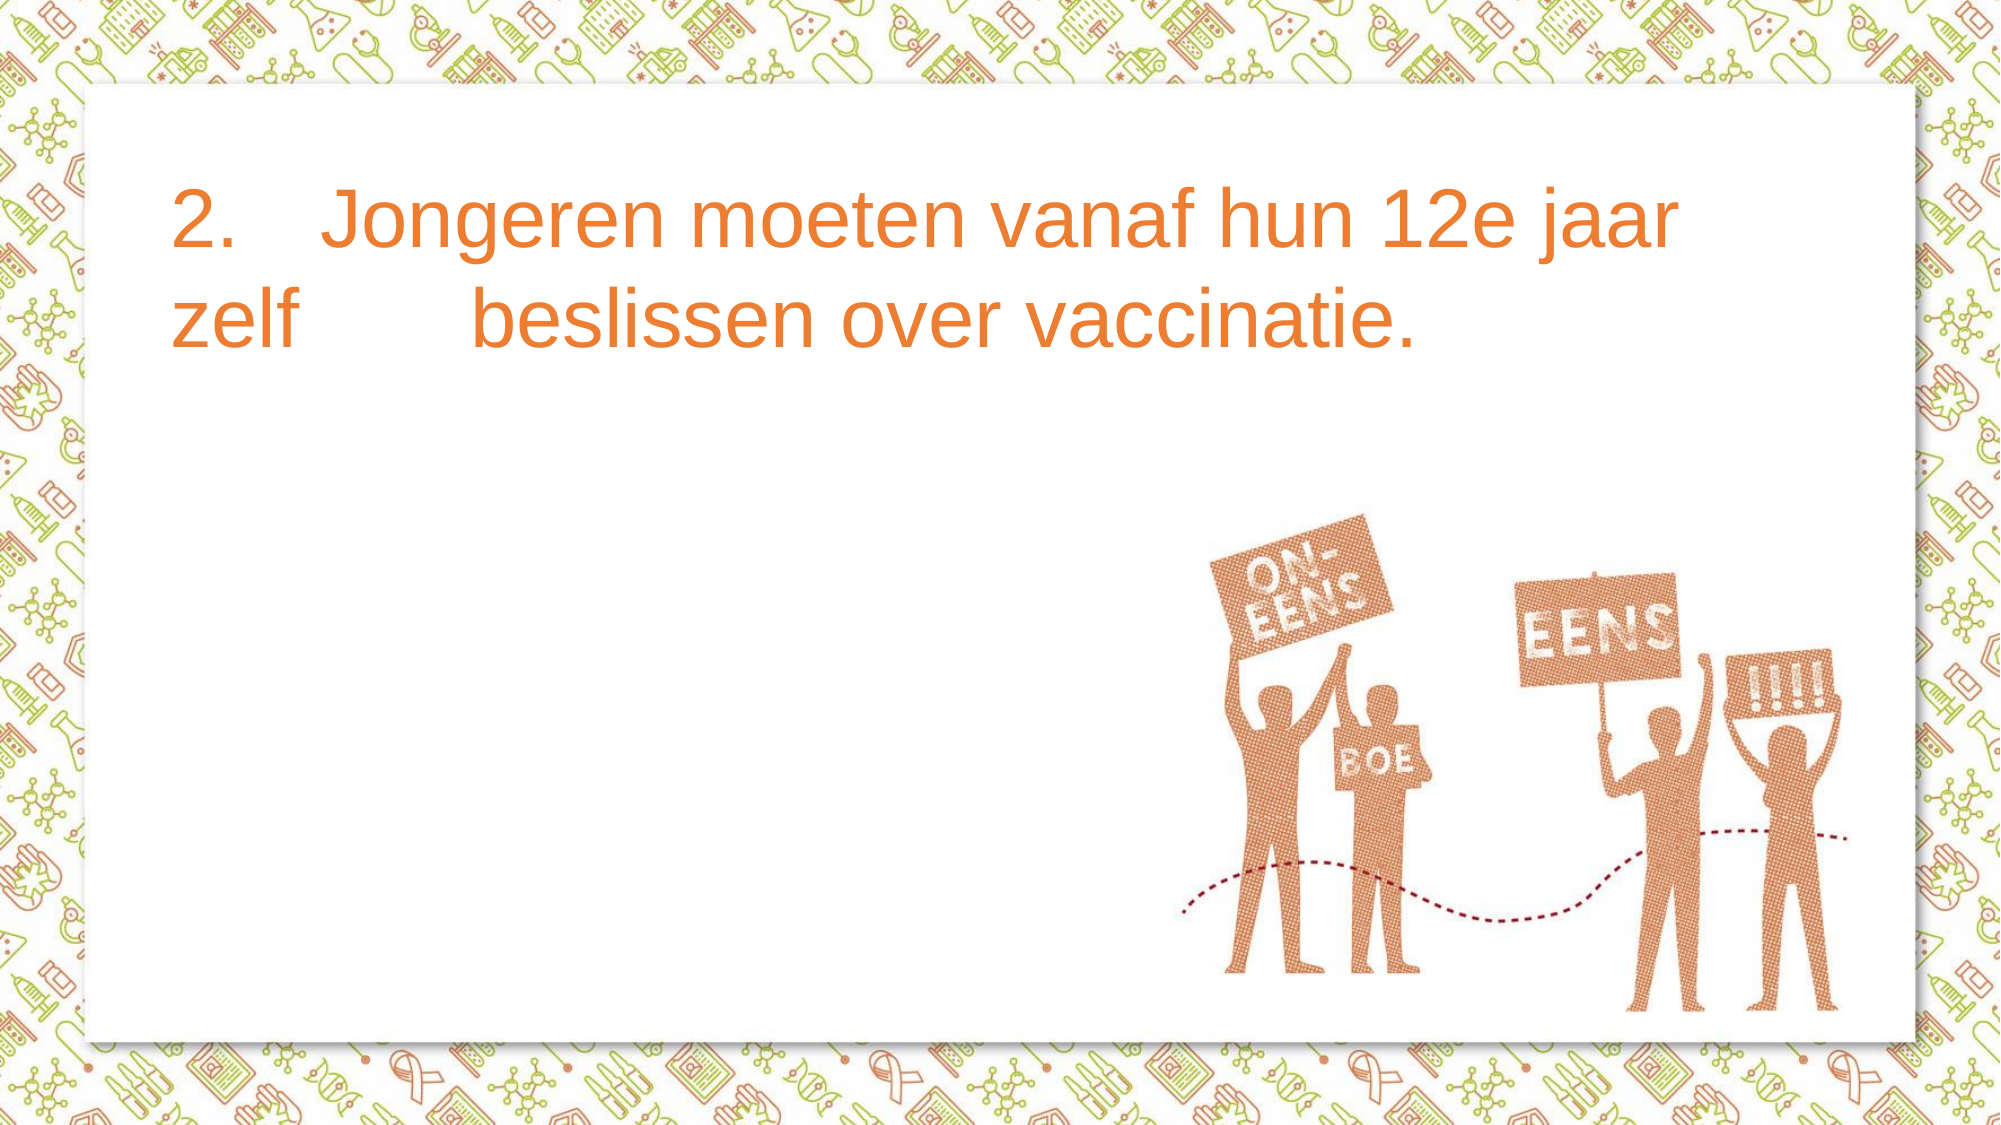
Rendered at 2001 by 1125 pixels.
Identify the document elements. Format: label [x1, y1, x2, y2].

list [0, 0, 2000, 1125]
